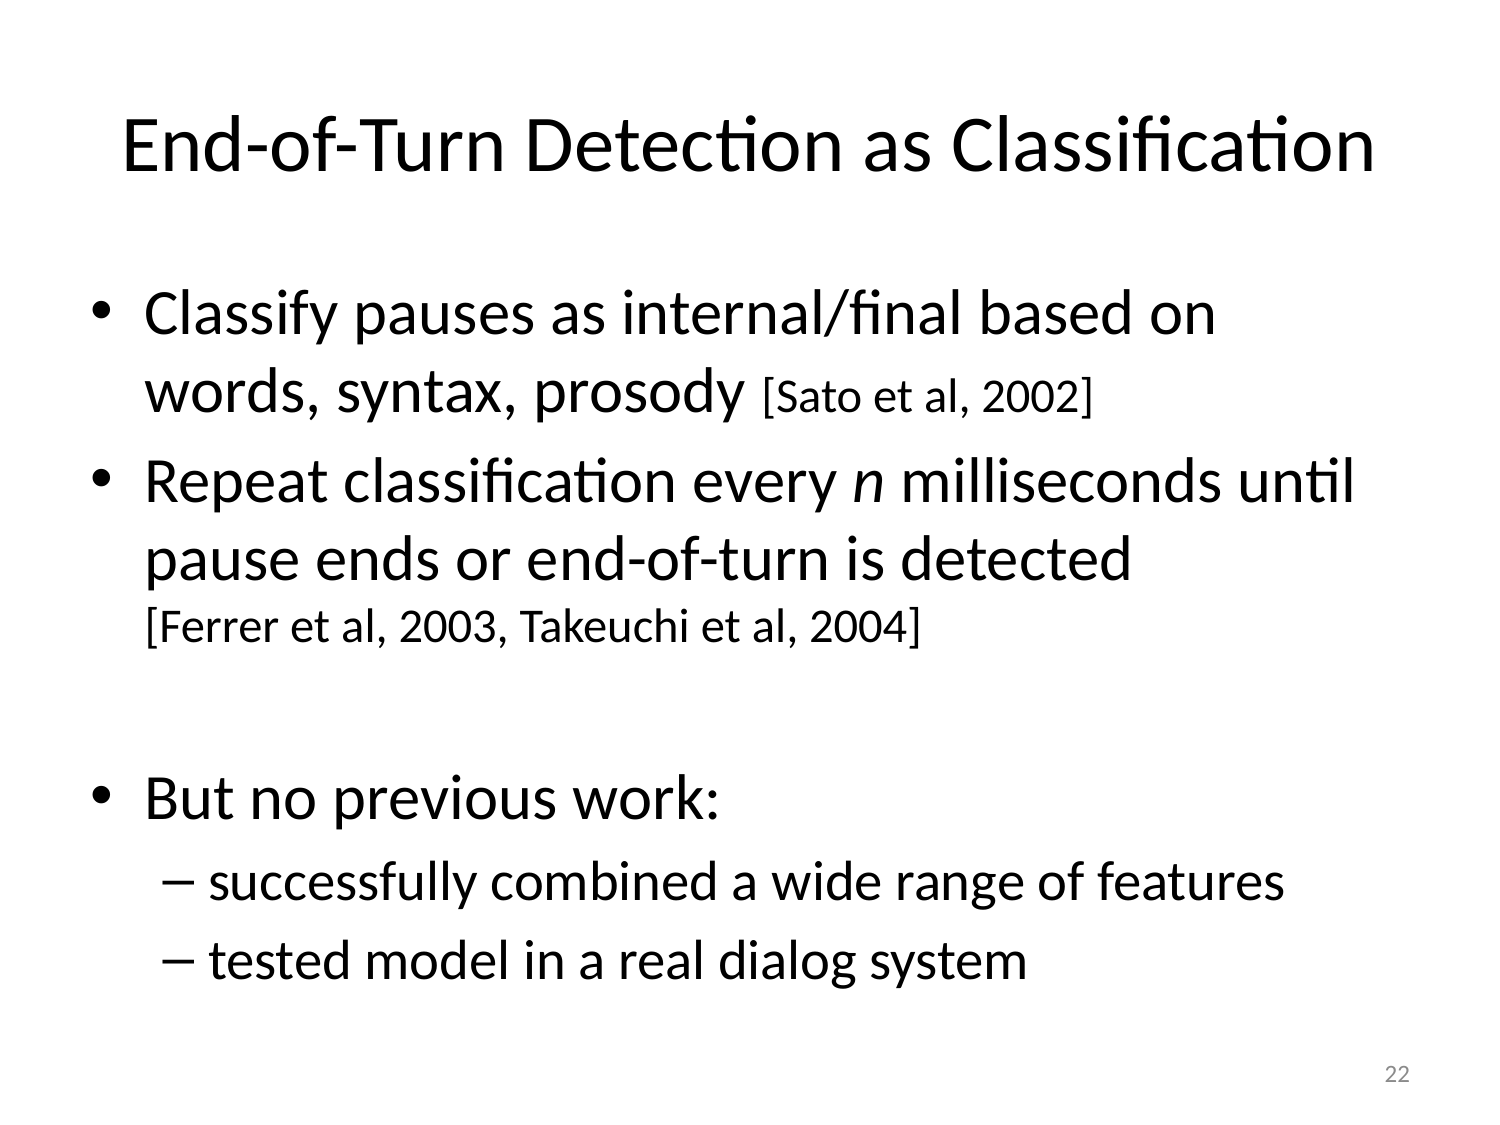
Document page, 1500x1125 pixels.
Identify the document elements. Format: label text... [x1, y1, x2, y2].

title End-of-Turn Detection as Classification [75, 45, 1425, 233]
slide_number 22 [1074, 1042, 1425, 1103]
list Classify pauses as internal/final based on words, syntax, prosody [Sato et al, 2002] Repeat classification every n milliseconds until pause ends or end-of-turn is detected [Ferrer et al, 2003, Takeuchi et al, 2004] But no previous work: successfully combined a wide range of features tested model in a real dialog system [75, 262, 1425, 1005]
